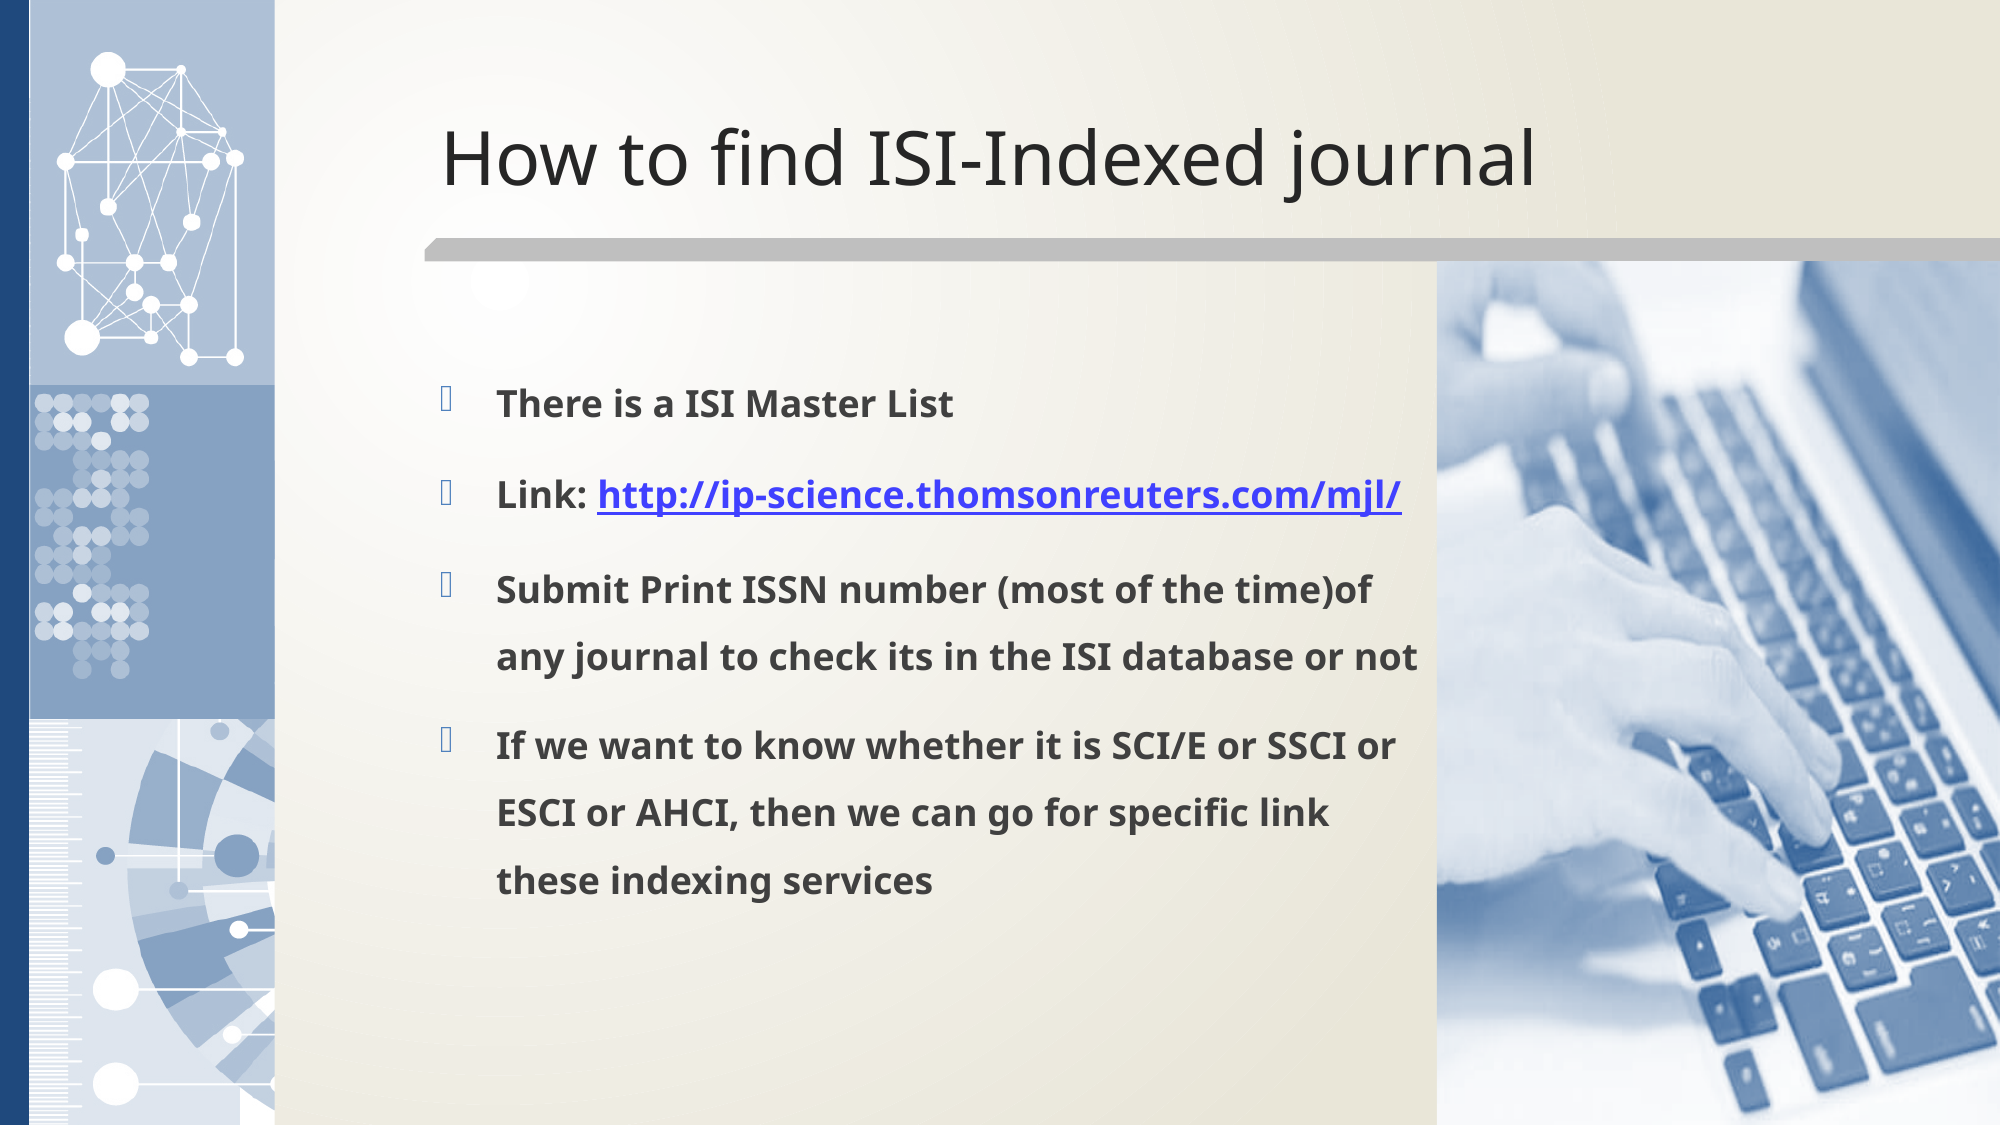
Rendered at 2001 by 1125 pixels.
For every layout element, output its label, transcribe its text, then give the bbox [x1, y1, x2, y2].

picture [1436, 261, 2000, 1125]
list There is a ISI Master List Link: http://ip-science.thomsonreuters.com/mjl/ Submit Print ISSN number (most of the time)of any journal to check its in the ISI database or not If we want to know whether it is SCI/E or SSCI or ESCI or AHCI, then we can go for specific link these indexing services [424, 350, 1431, 970]
title How to find ISI-Indexed journal [425, 102, 1888, 313]
